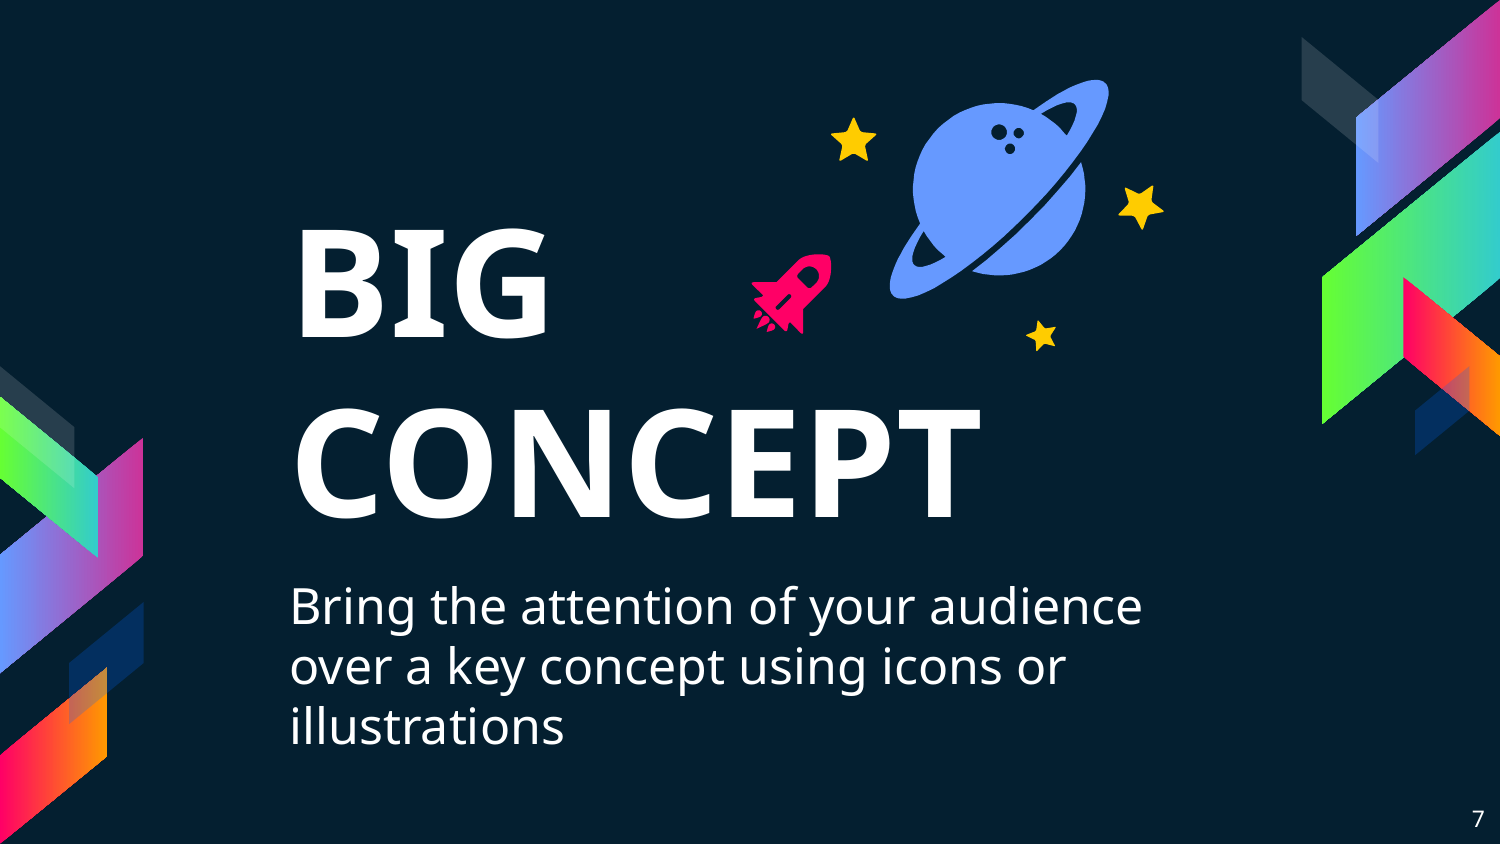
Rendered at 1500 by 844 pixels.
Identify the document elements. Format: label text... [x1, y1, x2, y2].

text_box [751, 254, 832, 334]
text_box [831, 117, 877, 161]
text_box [889, 79, 1109, 299]
title BIG CONCEPT [274, 372, 1199, 559]
text_box [1026, 320, 1056, 352]
slide_number ‹#› [1403, 789, 1500, 844]
text_box [1118, 185, 1164, 230]
subtitle Bring the attention of your audience over a key concept using icons or illustrations [274, 559, 1199, 689]
